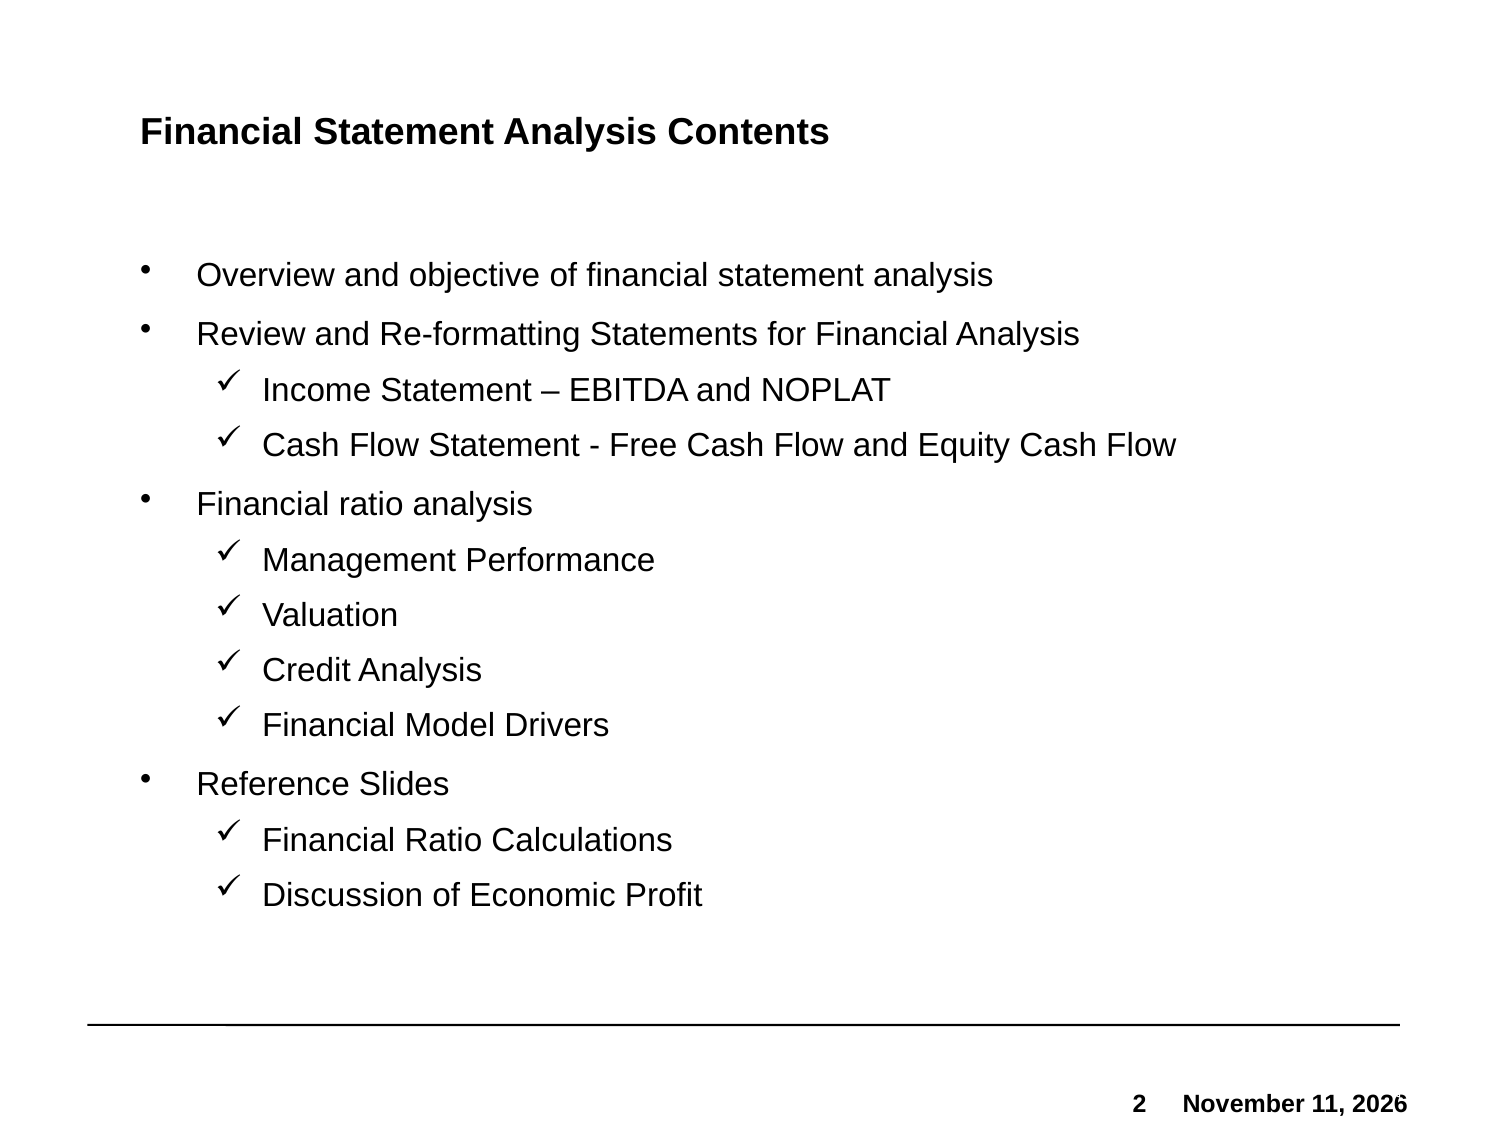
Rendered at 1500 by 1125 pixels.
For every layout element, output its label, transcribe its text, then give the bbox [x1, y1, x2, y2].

list Overview and objective of financial statement analysis Review and Re-formatting Statements for Financial Analysis Income Statement – EBITDA and NOPLAT Cash Flow Statement - Free Cash Flow and Equity Cash Flow Financial ratio analysis Management Performance Valuation Credit Analysis Financial Model Drivers Reference Slides Financial Ratio Calculations Discussion of Economic Profit [124, 249, 1426, 1013]
title Financial Statement Analysis Contents [124, 99, 1401, 226]
